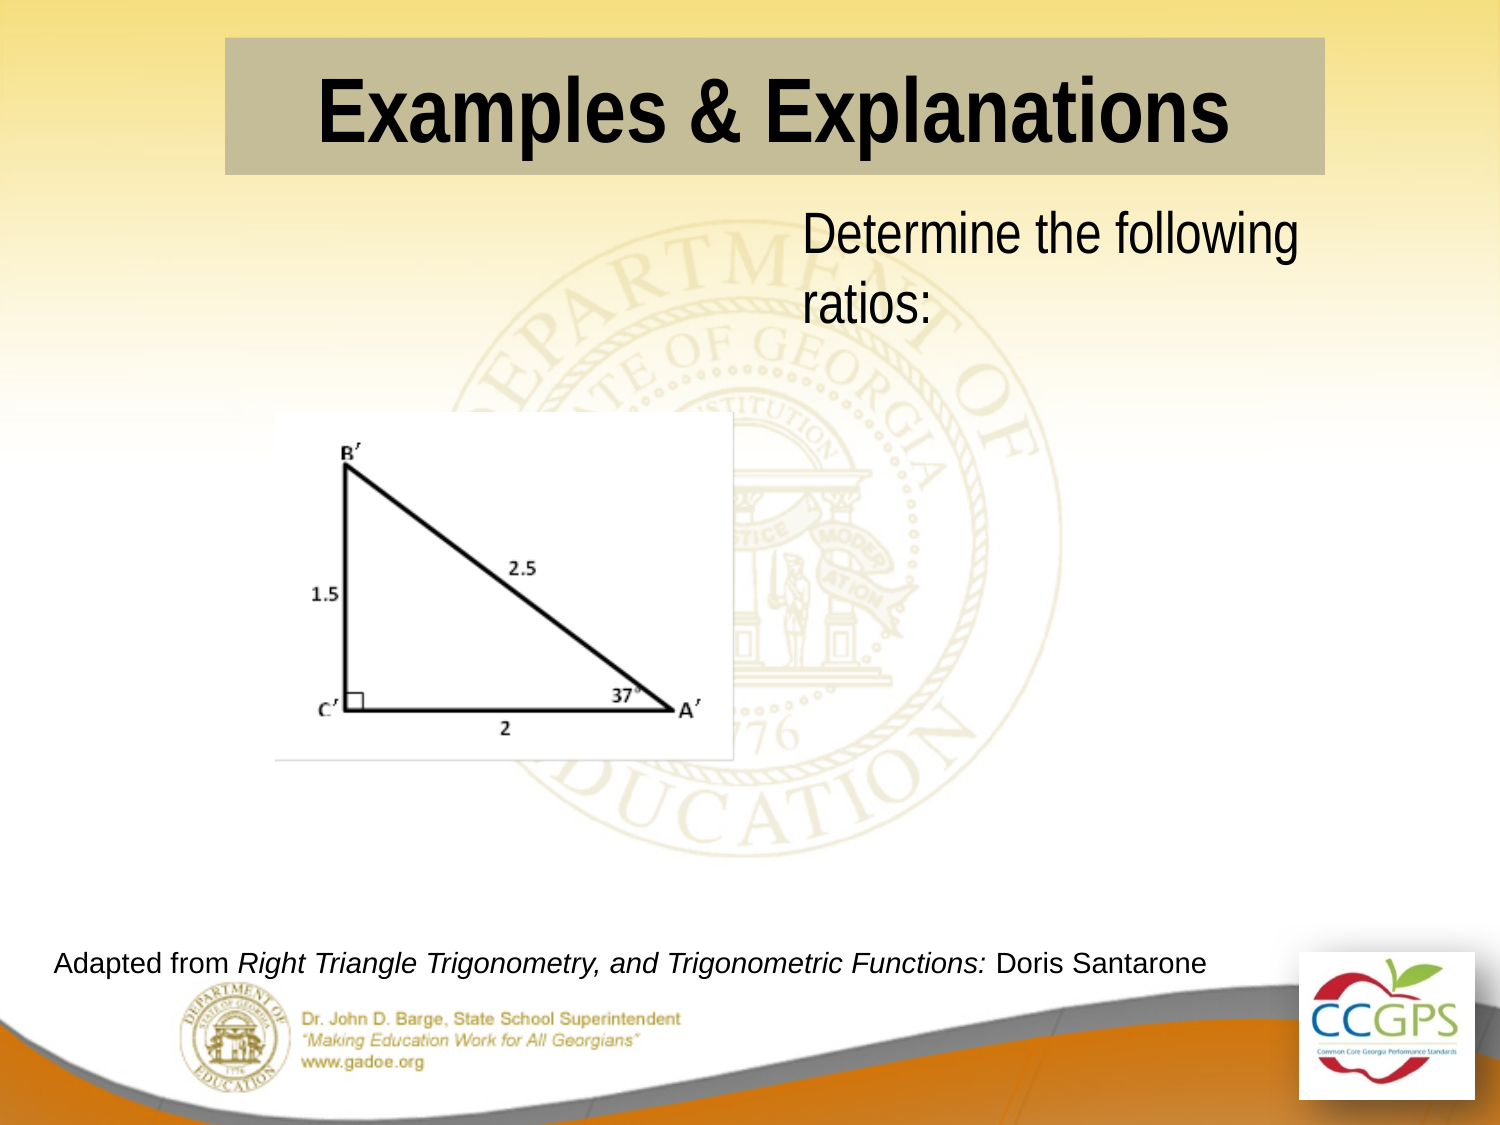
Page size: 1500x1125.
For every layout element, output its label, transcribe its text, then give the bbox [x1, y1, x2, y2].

text_box Adapted from Right Triangle Trigonometry, and Trigonometric Functions: Doris Santarone [38, 937, 1231, 988]
title Examples & Explanations [224, 37, 1326, 176]
picture [0, 0, 1500, 1125]
